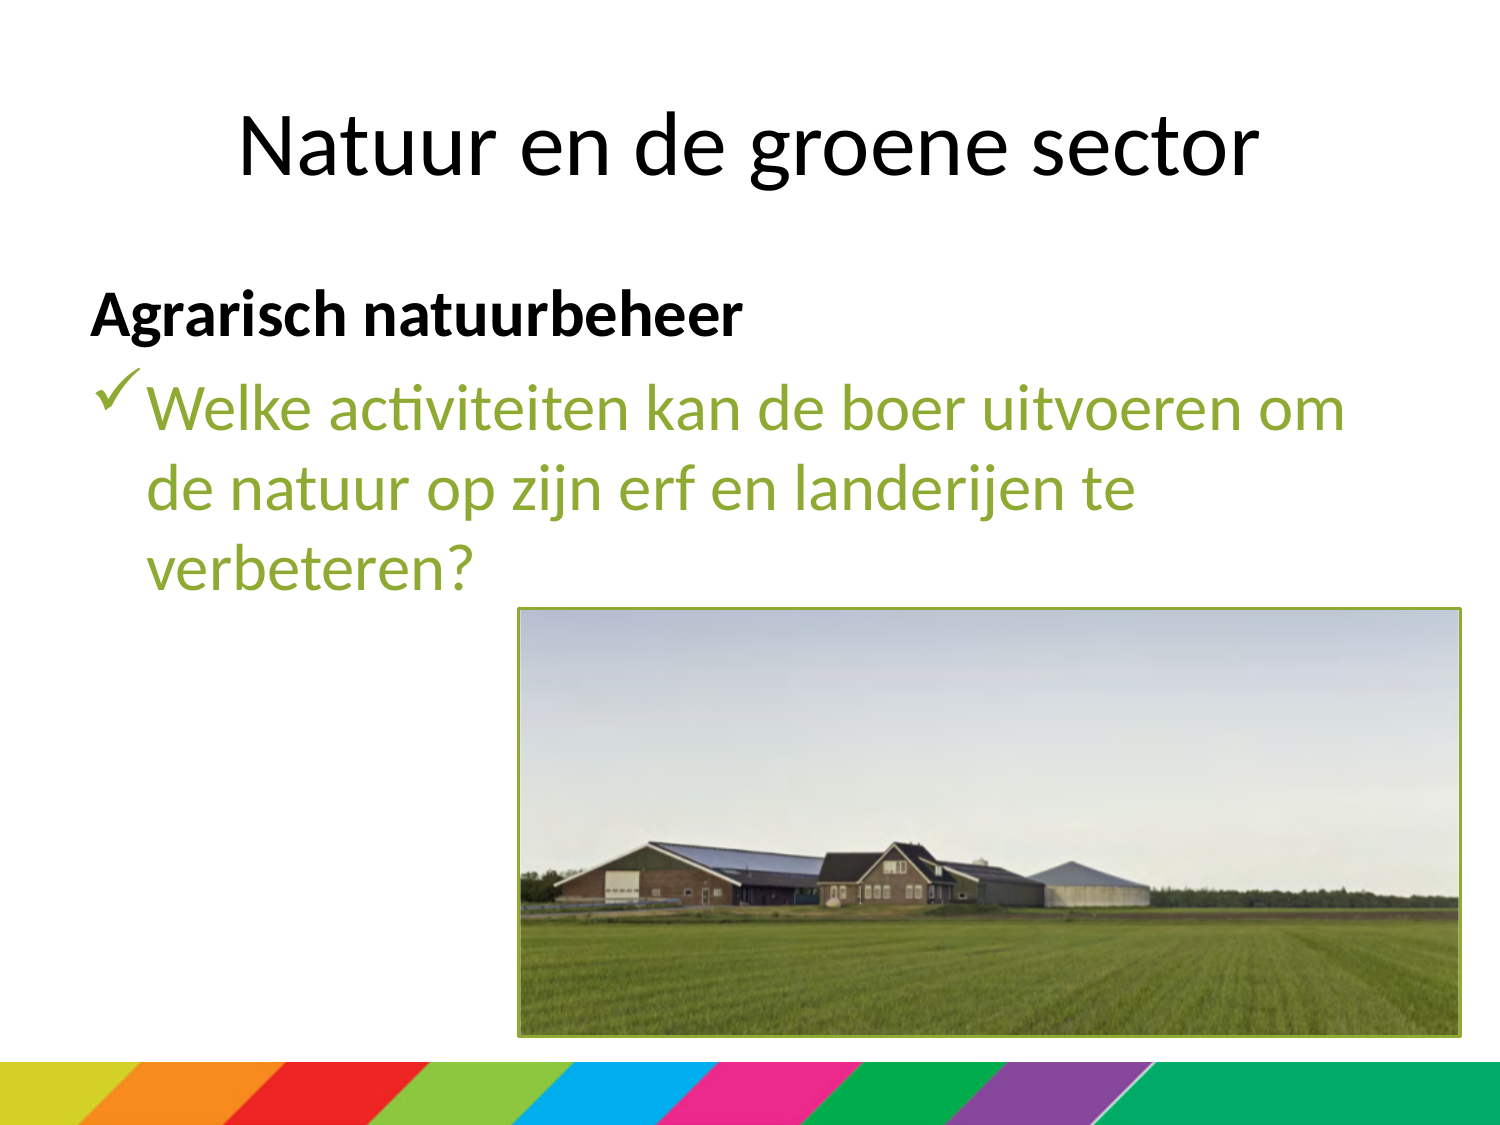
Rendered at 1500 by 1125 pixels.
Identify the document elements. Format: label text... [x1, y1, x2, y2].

picture [520, 609, 1459, 1036]
picture [656, 1062, 1500, 1125]
title Natuur en de groene sector [75, 45, 1425, 233]
list Agrarisch natuurbeheer Welke activiteiten kan de boer uitvoeren om de natuur op zijn erf en landerijen te verbeteren? [75, 262, 1425, 1005]
picture [0, 1062, 574, 1125]
